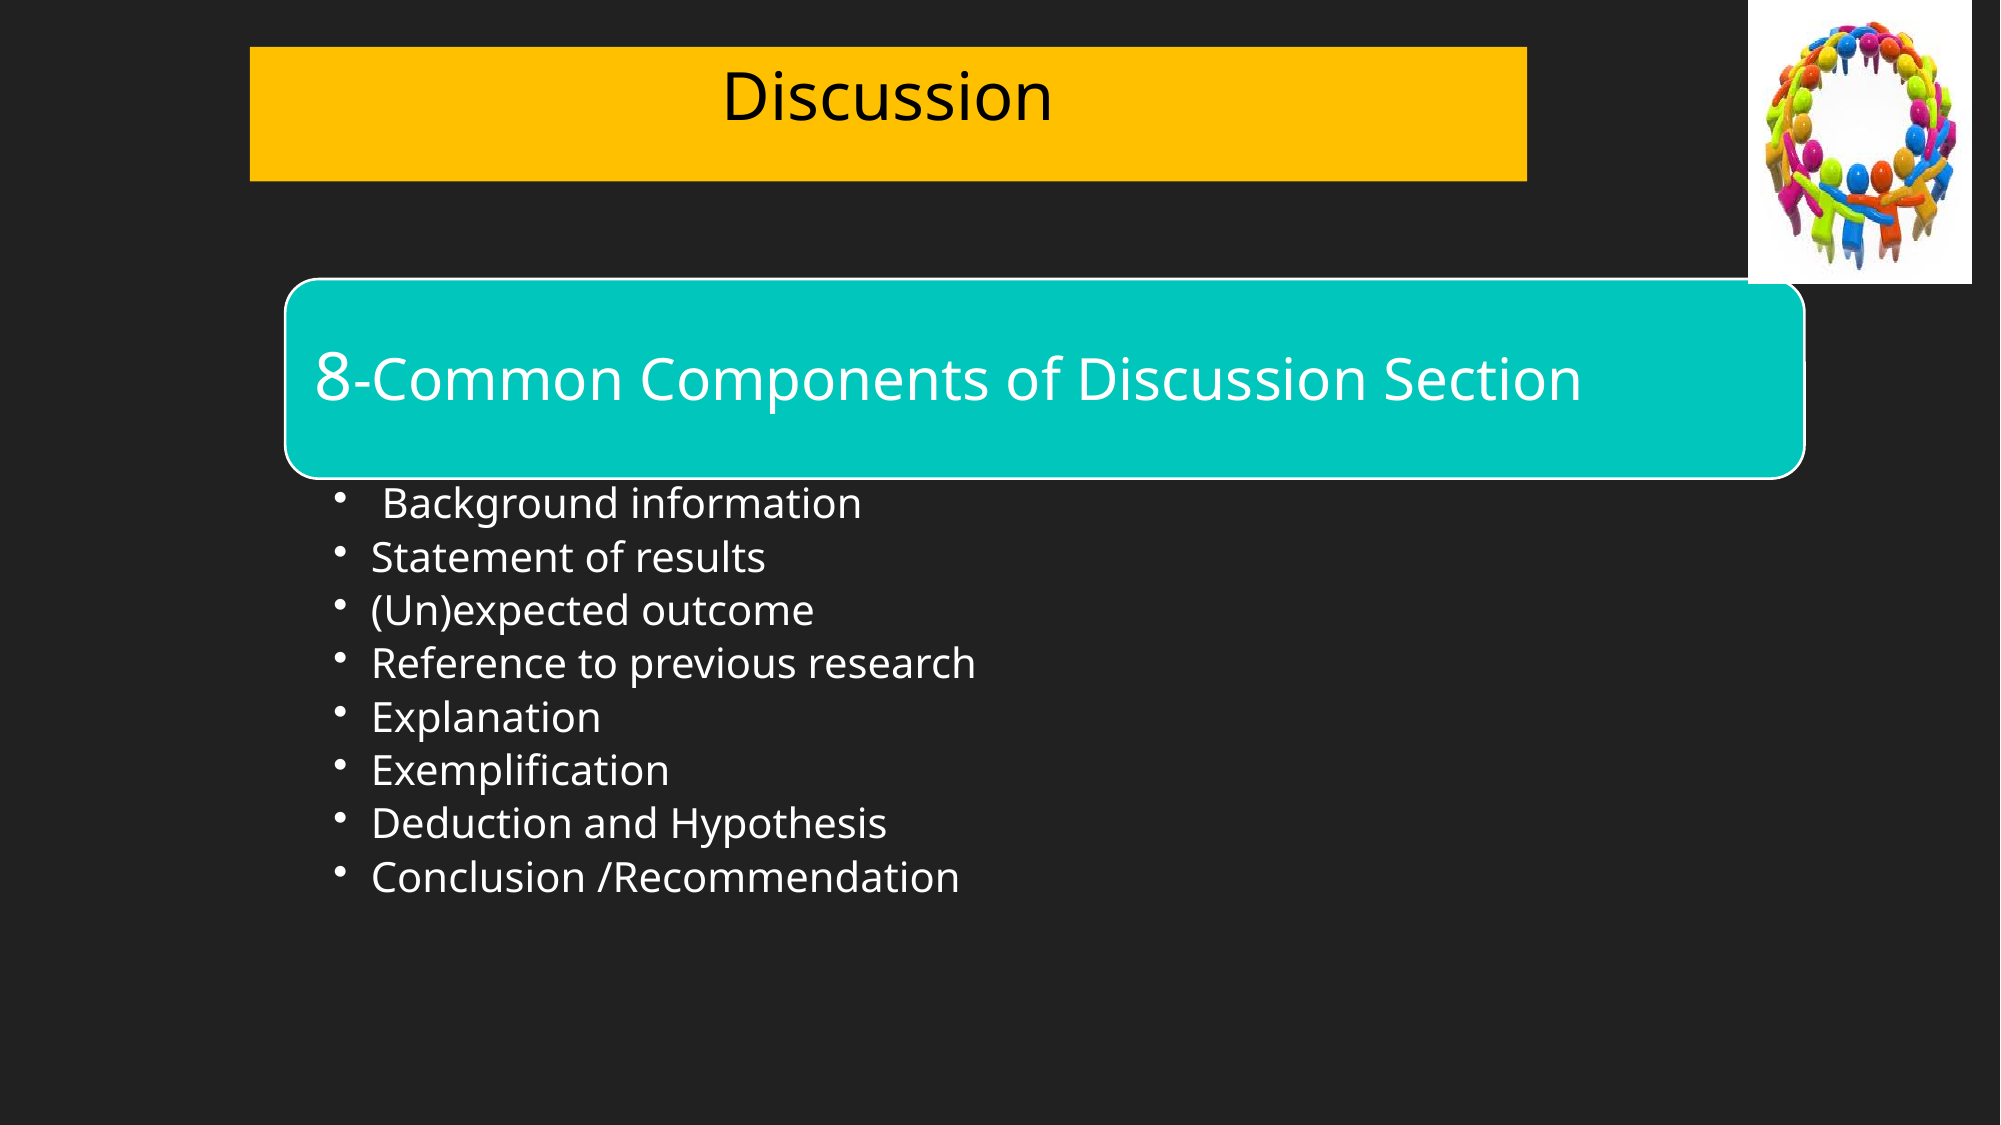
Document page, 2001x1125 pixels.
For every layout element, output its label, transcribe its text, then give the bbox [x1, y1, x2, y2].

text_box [284, 269, 1805, 941]
picture [1748, 0, 1972, 284]
text_box Discussion [249, 46, 1528, 182]
